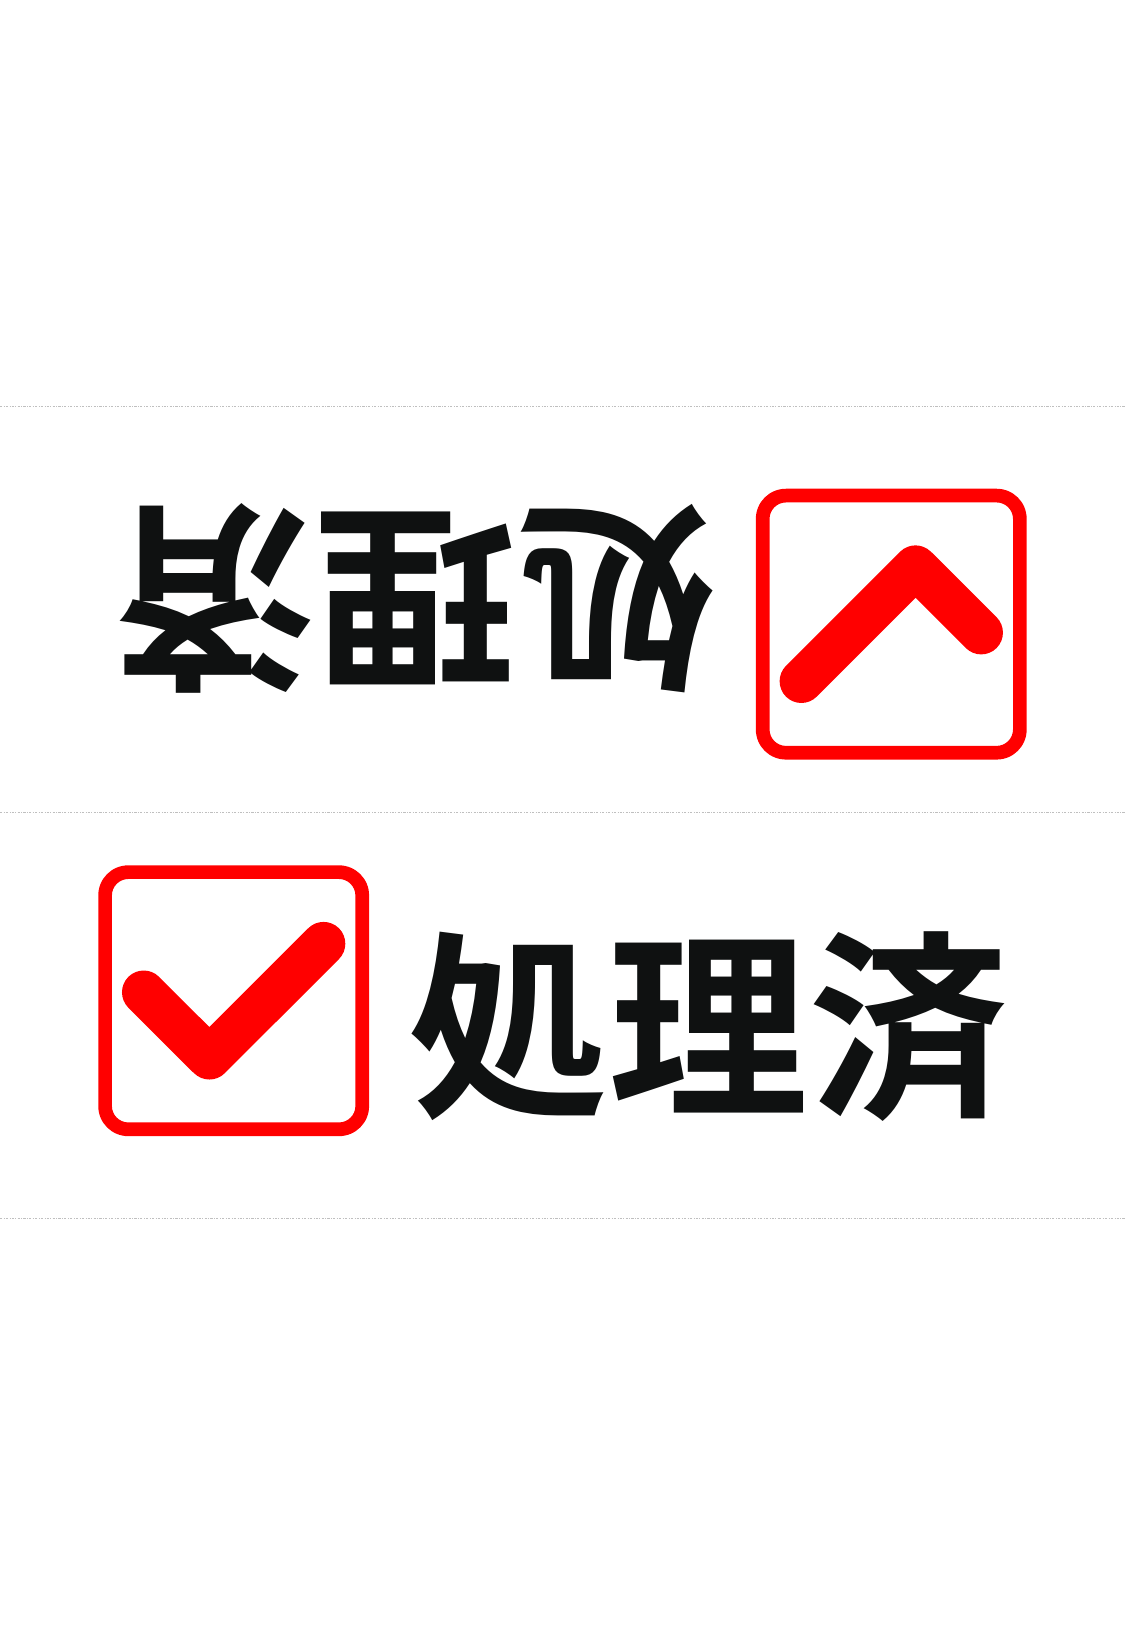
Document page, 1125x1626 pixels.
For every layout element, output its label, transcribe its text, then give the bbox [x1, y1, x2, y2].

text_box [754, 487, 1028, 761]
text_box 処理済 [393, 894, 1024, 1149]
text_box 処理済 [101, 476, 732, 731]
text_box [97, 864, 371, 1138]
